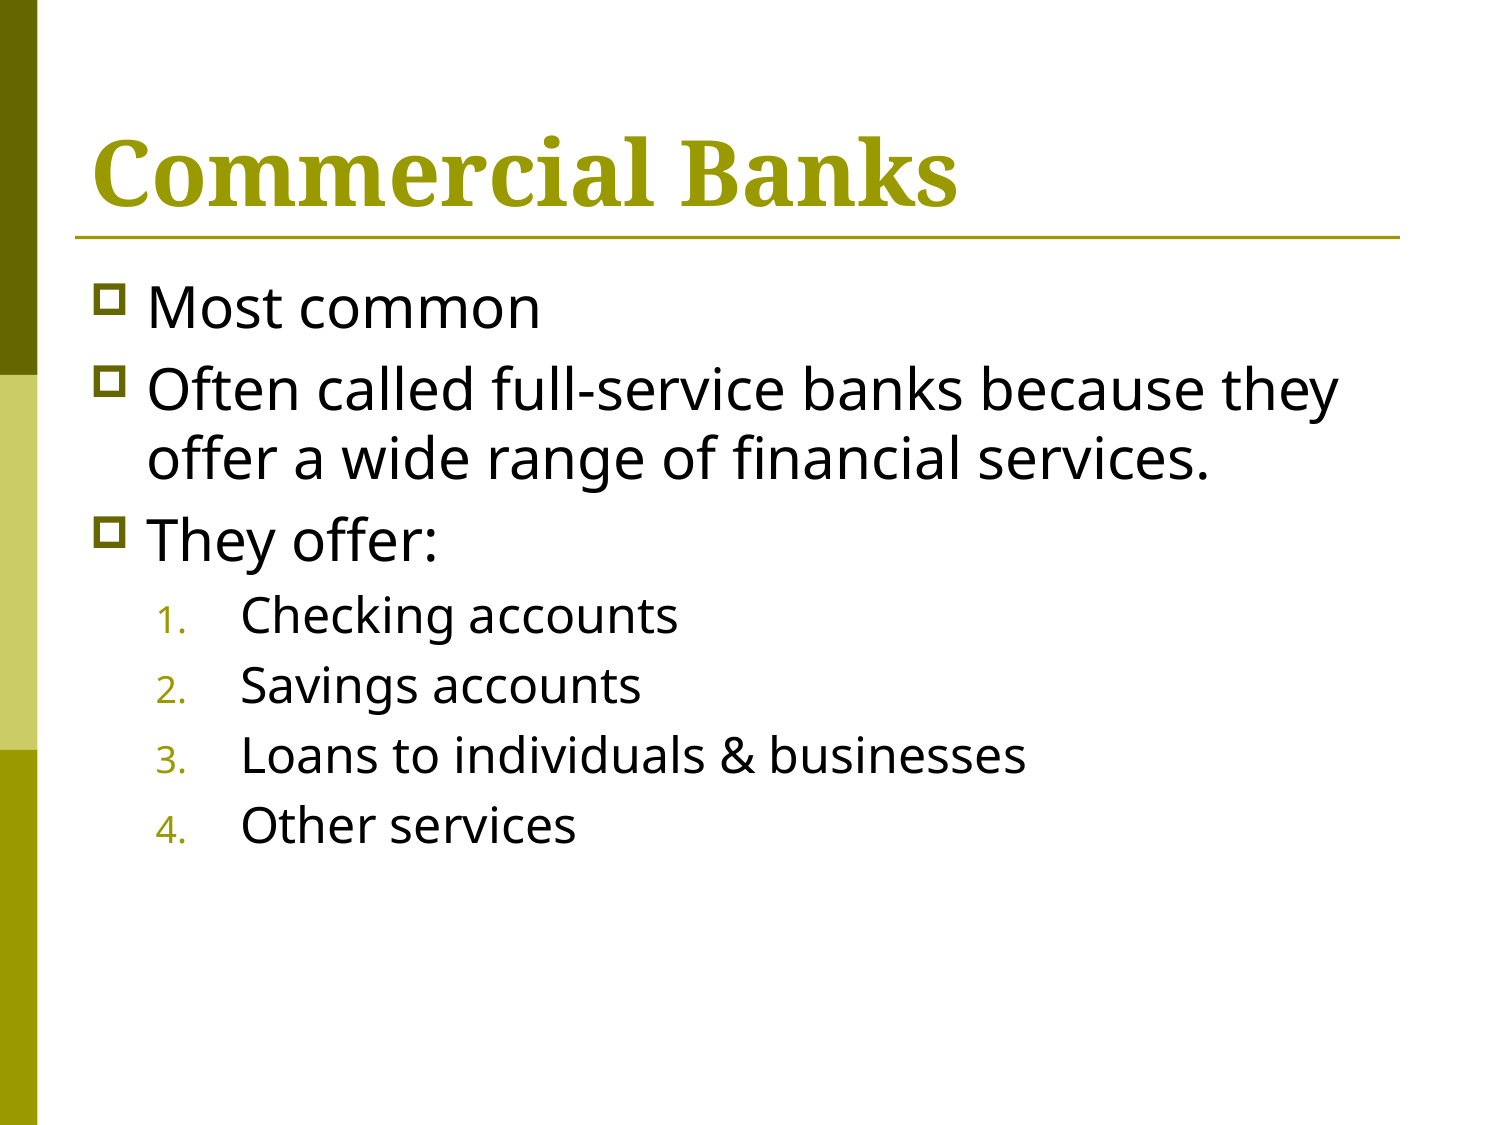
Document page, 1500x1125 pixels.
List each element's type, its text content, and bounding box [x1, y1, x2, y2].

list Most common Often called full-service banks because they offer a wide range of financial services. They offer: Checking accounts Savings accounts Loans to individuals & businesses Other services [74, 262, 1426, 1006]
title Commercial Banks [74, 45, 1426, 233]
